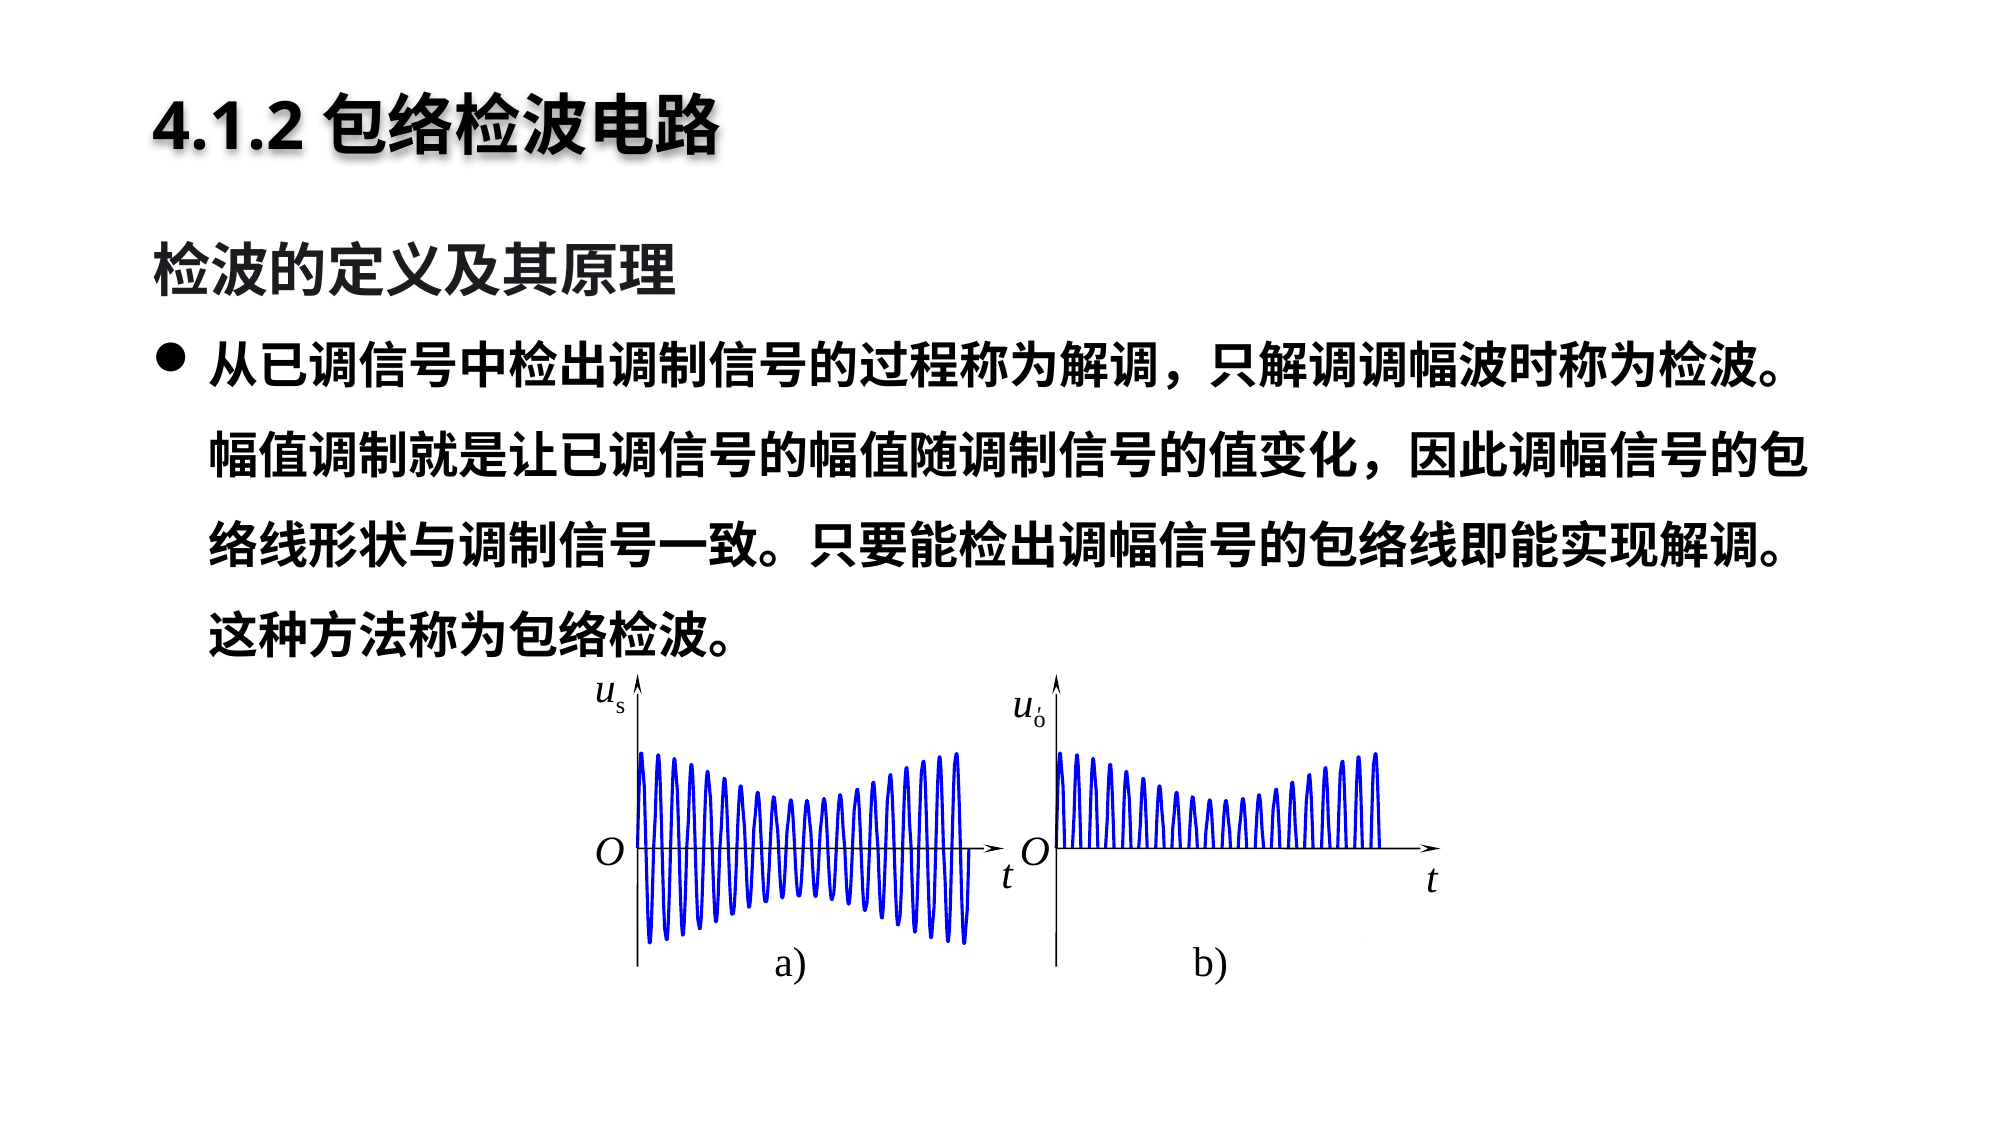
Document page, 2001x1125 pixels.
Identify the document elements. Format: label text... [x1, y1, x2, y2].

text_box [579, 653, 1481, 992]
title 4.1.2包络检波电路 [137, 79, 1863, 176]
list 检波的定义及其原理 从已调信号中检出调制信号的过程称为解调，只解调调幅波时称为检波。幅值调制就是让已调信号的幅值随调制信号的值变化，因此调幅信号的包络线形状与调制信号一致。只要能检出调幅信号的包络线即能实现解调。这种方法称为包络检波。 [137, 191, 1863, 1014]
